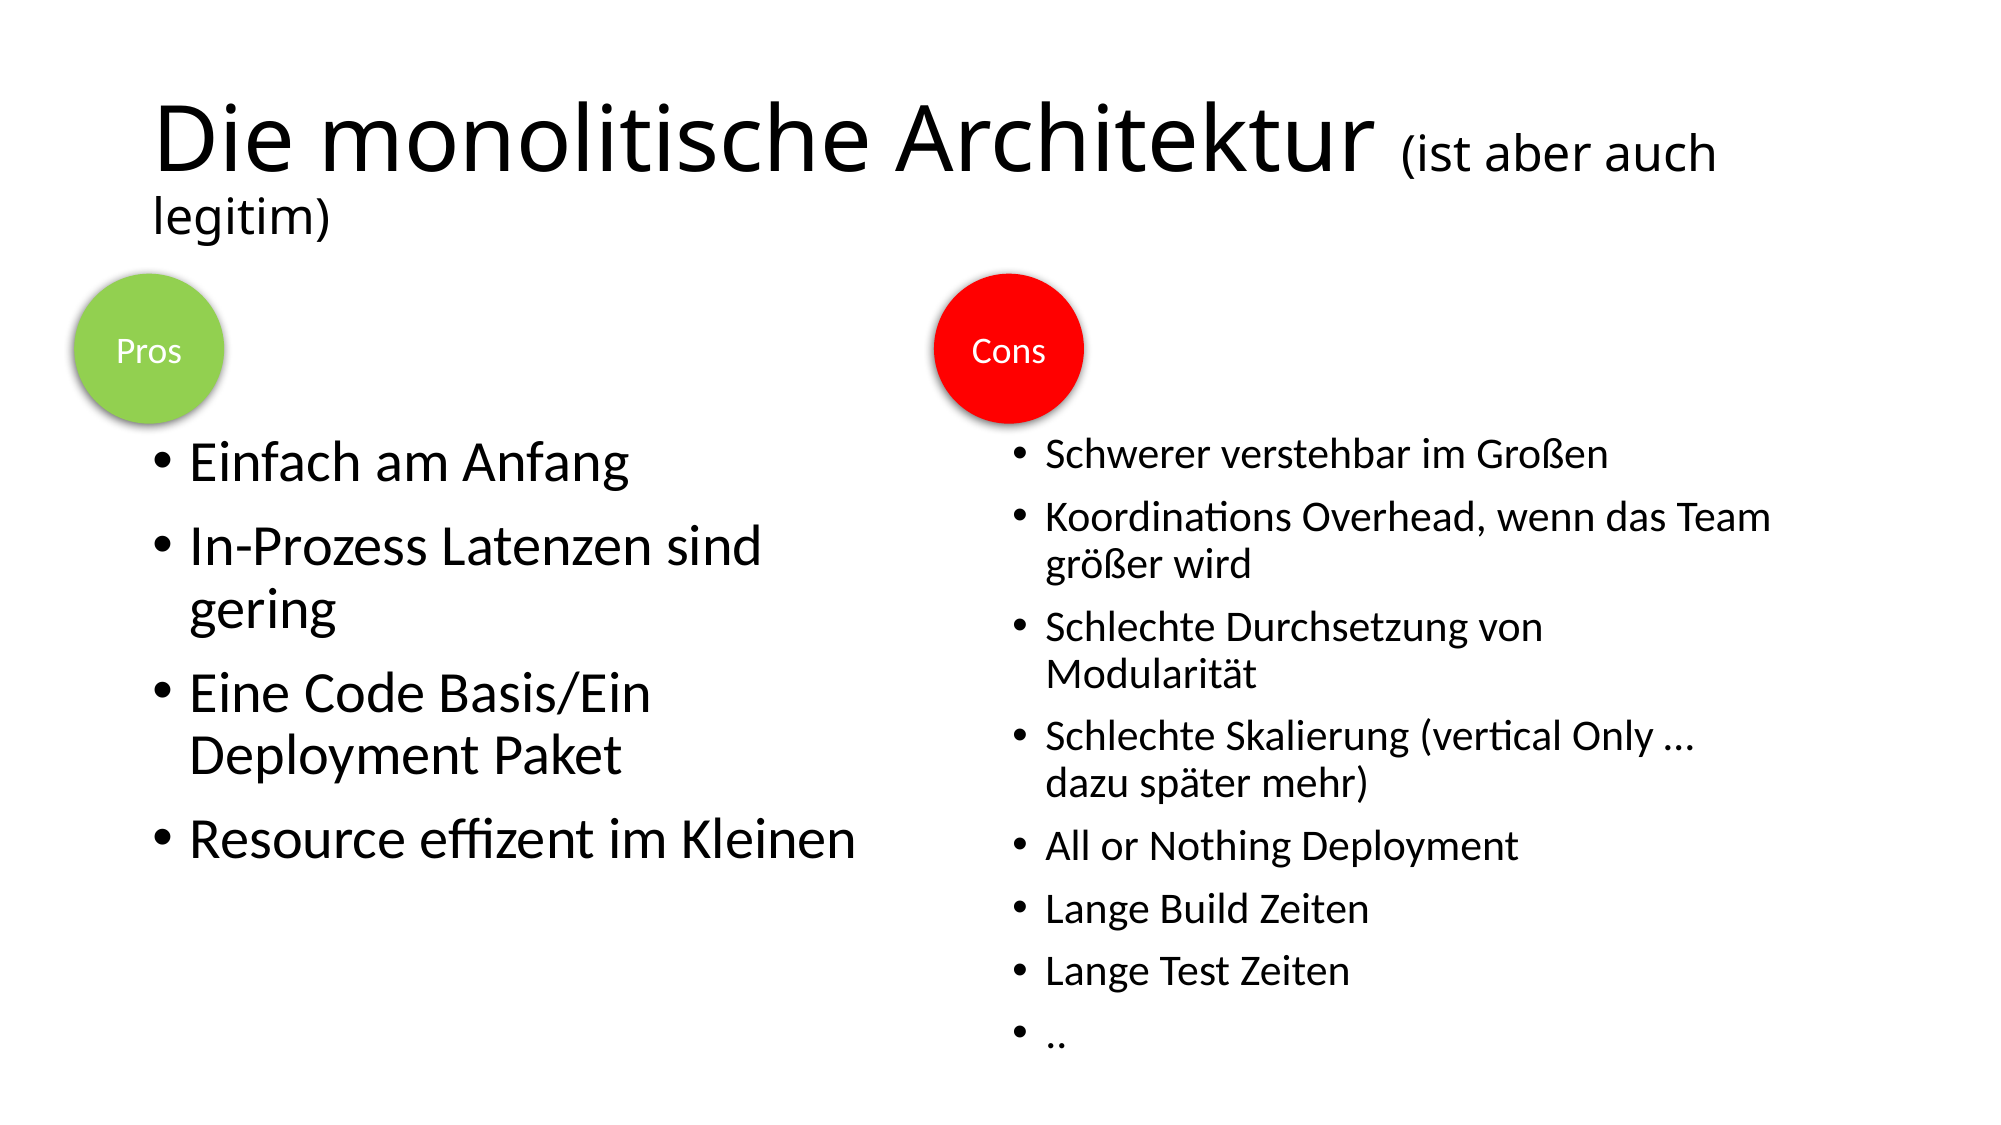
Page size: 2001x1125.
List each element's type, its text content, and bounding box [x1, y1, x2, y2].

text_box Schwerer verstehbar im Großen Koordinations Overhead, wenn das Team größer wird Schlechte Durchsetzung von Modularität Schlechte Skalierung (vertical Only … dazu später mehr) All or Nothing Deployment Lange Build Zeiten Lange Test Zeiten .. [997, 423, 1794, 1072]
text_box Cons [933, 273, 1084, 423]
title Die monolitische Architektur (ist aber auch legitim) [137, 59, 1863, 278]
text_box Pros [74, 273, 225, 424]
list Einfach am Anfang In-Prozess Latenzen sind gering Eine Code Basis/Ein Deployment Paket Resource effizent im Kleinen [137, 423, 934, 1014]
